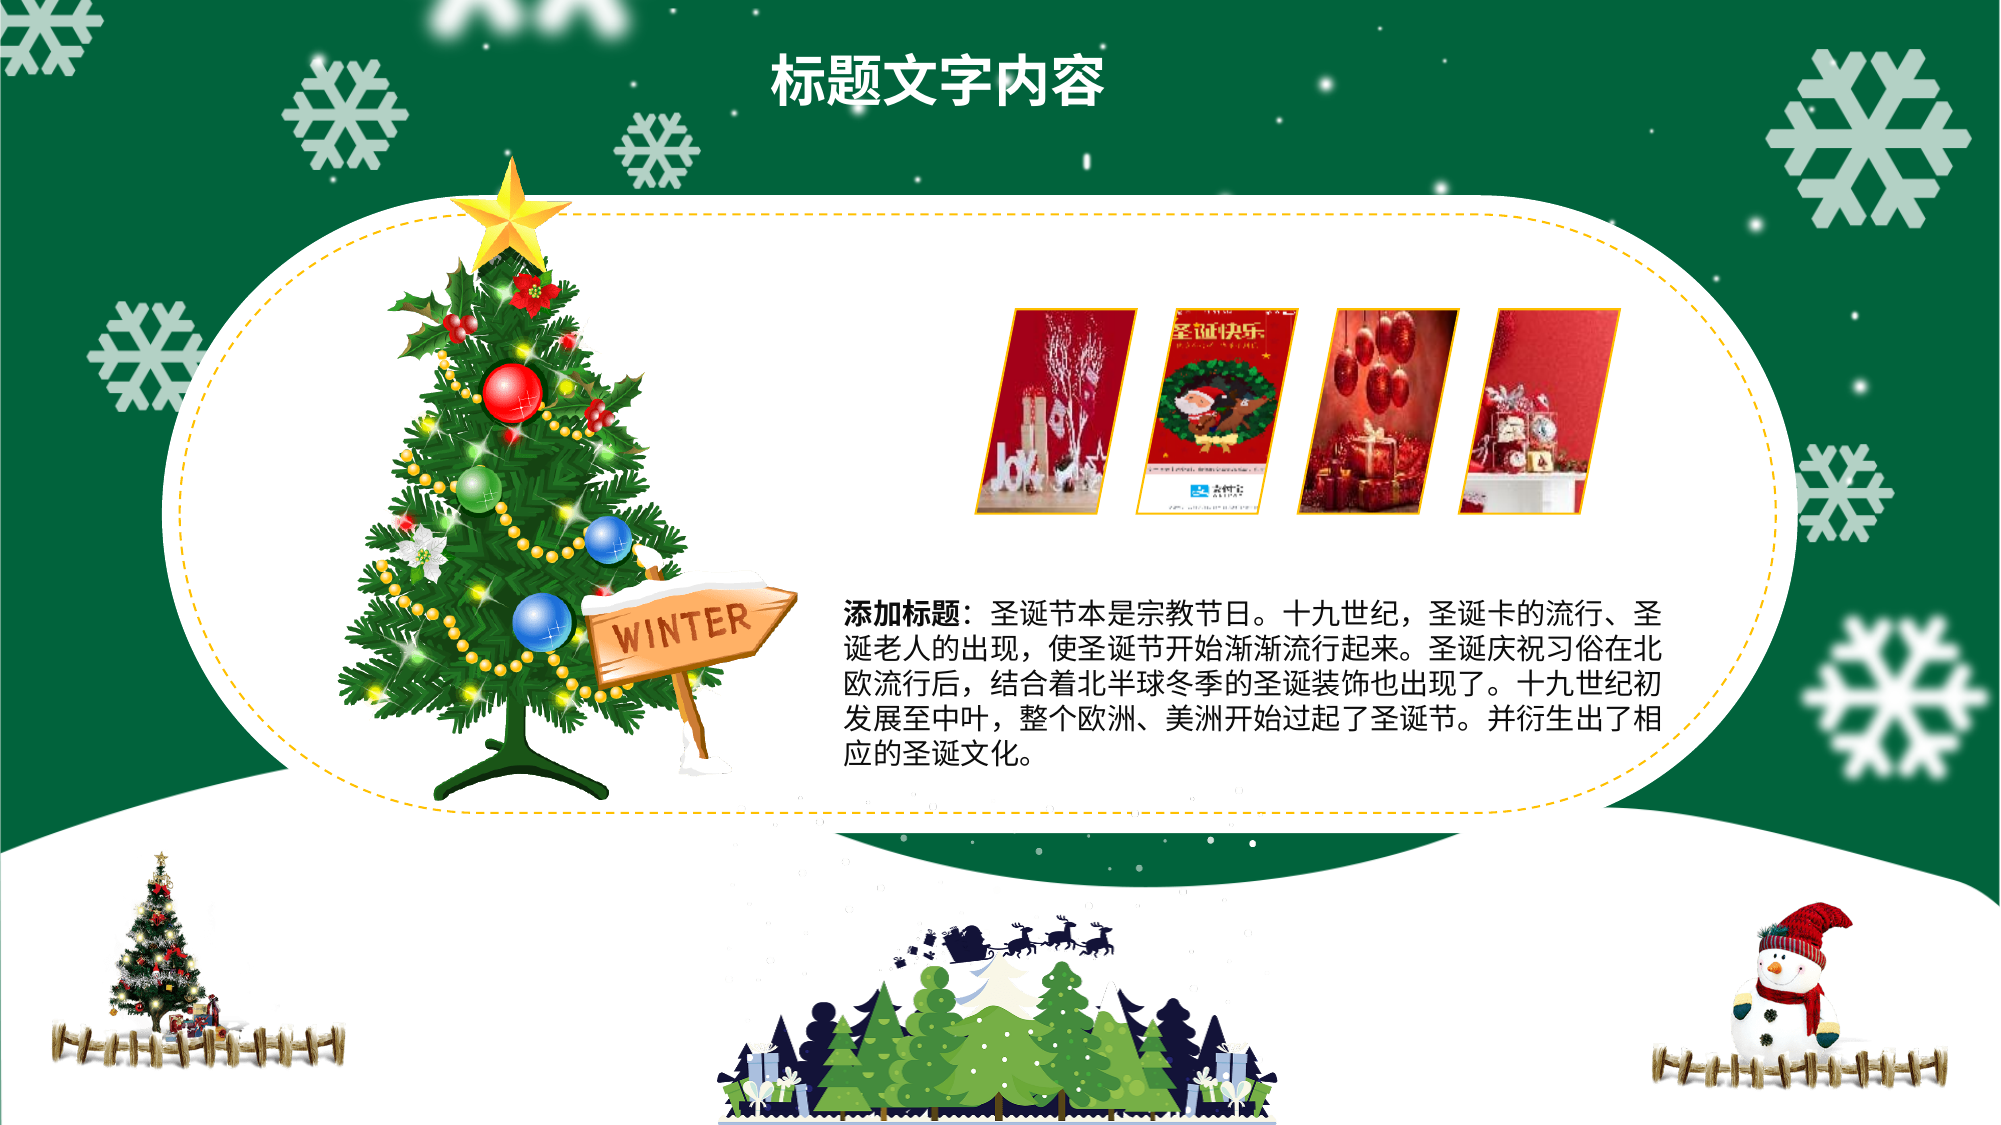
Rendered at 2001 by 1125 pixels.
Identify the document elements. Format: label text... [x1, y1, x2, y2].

picture [0, 0, 2000, 1125]
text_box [975, 309, 1620, 514]
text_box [161, 195, 717, 834]
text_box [798, 195, 1798, 834]
text_box 标题文字内容 [38, 37, 1839, 121]
